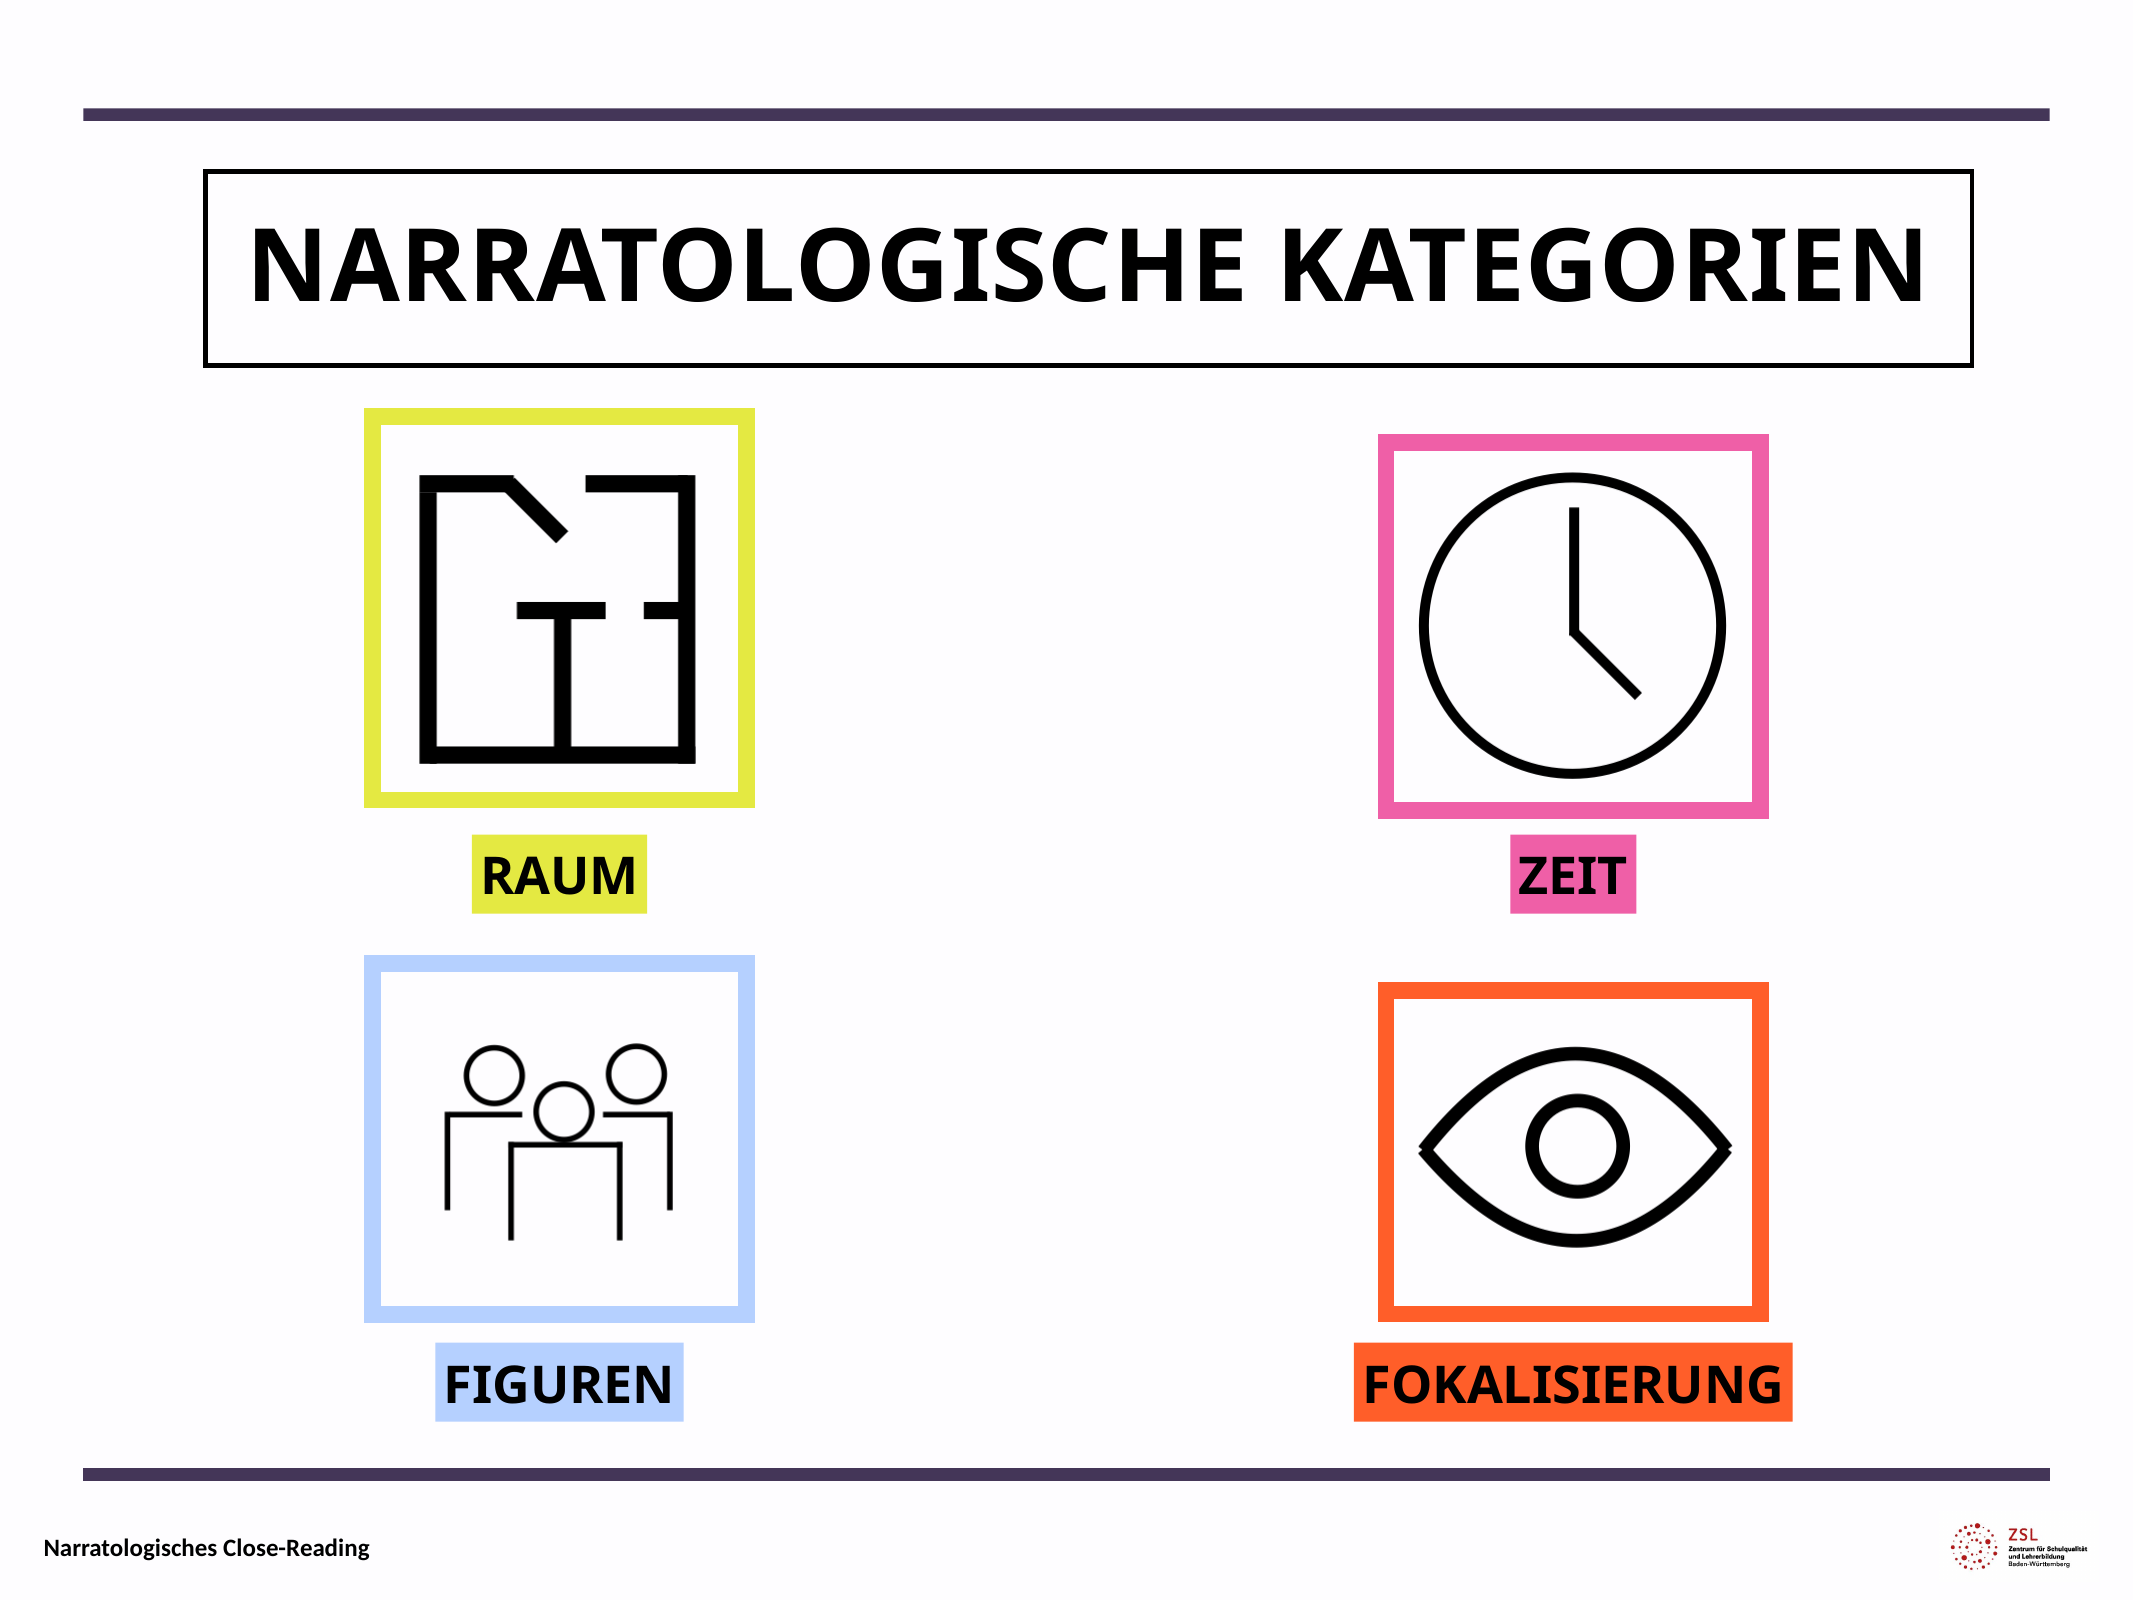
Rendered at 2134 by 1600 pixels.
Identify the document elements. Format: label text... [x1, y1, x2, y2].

title narratologische kategorien [204, 170, 1973, 367]
picture [1394, 998, 1753, 1306]
text_box RAUM [471, 834, 648, 914]
text_box Narratologisches Close-Reading [35, 1522, 379, 1570]
text_box ZEIT [1510, 834, 1637, 914]
text_box FIGUREN [435, 1342, 684, 1422]
picture [1394, 450, 1753, 803]
picture [380, 971, 739, 1307]
picture [380, 424, 739, 792]
picture [1938, 1510, 2099, 1582]
text_box FOKALISIERUNG [1353, 1342, 1793, 1422]
